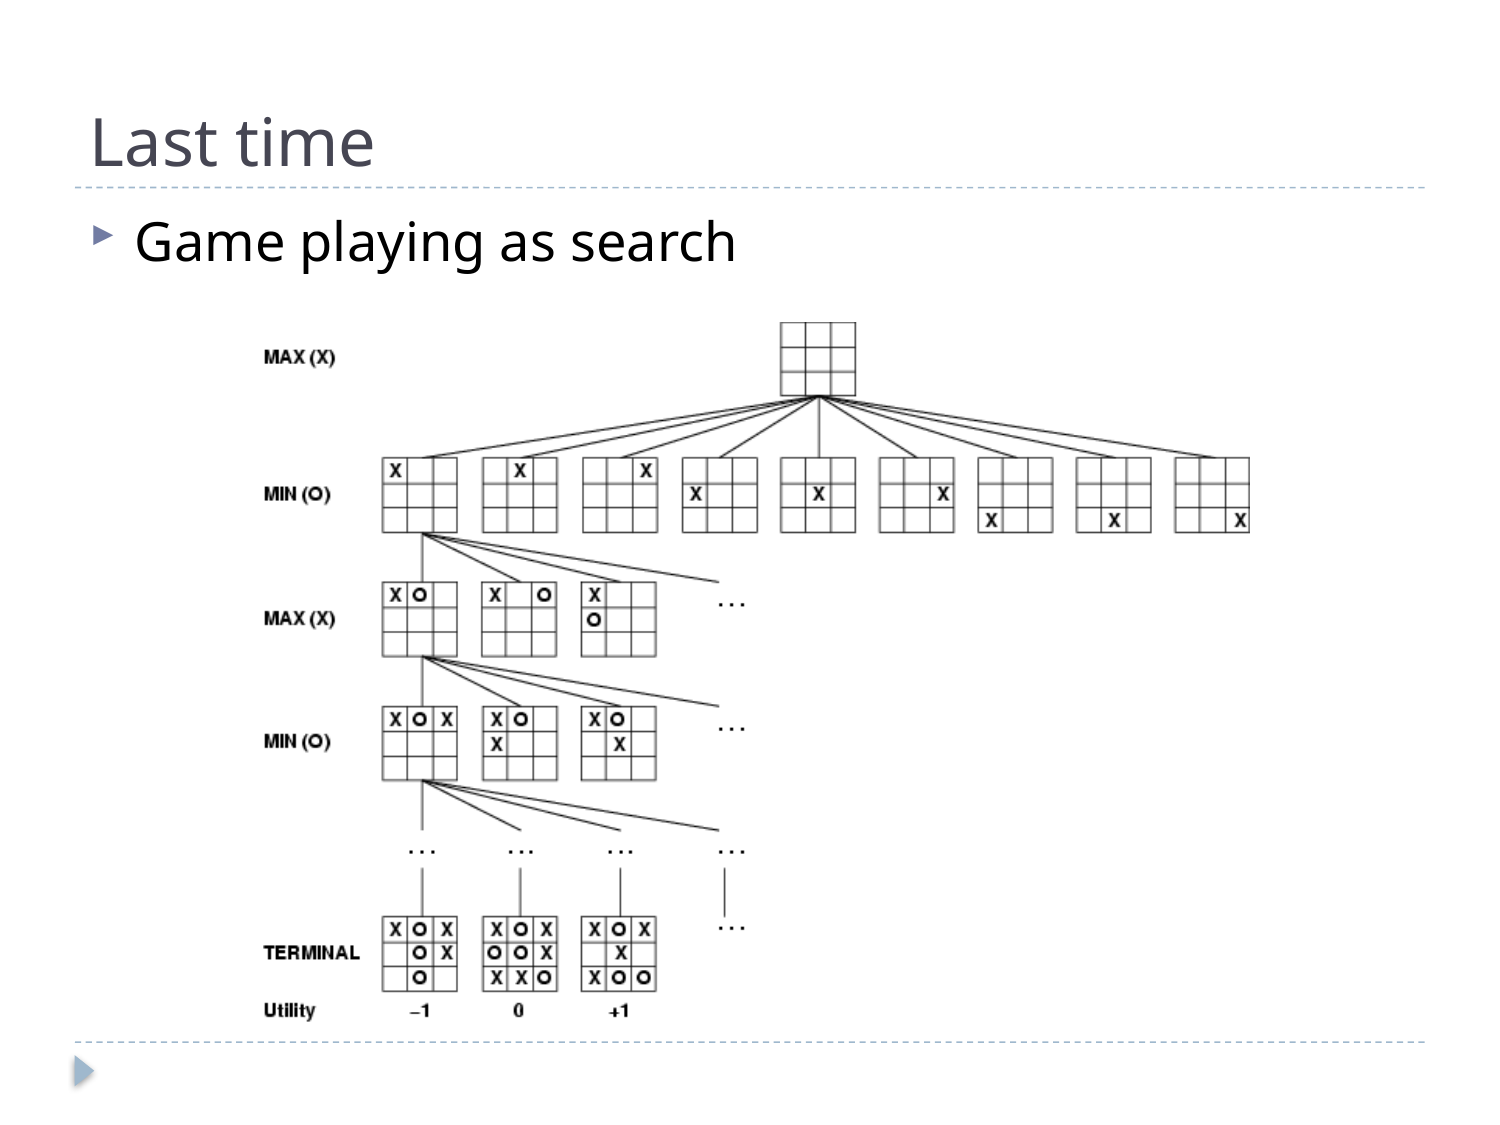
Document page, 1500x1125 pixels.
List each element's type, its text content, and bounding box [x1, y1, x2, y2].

title Last time [75, 24, 1425, 188]
picture [262, 321, 1251, 1026]
list Game playing as search [75, 200, 1425, 288]
